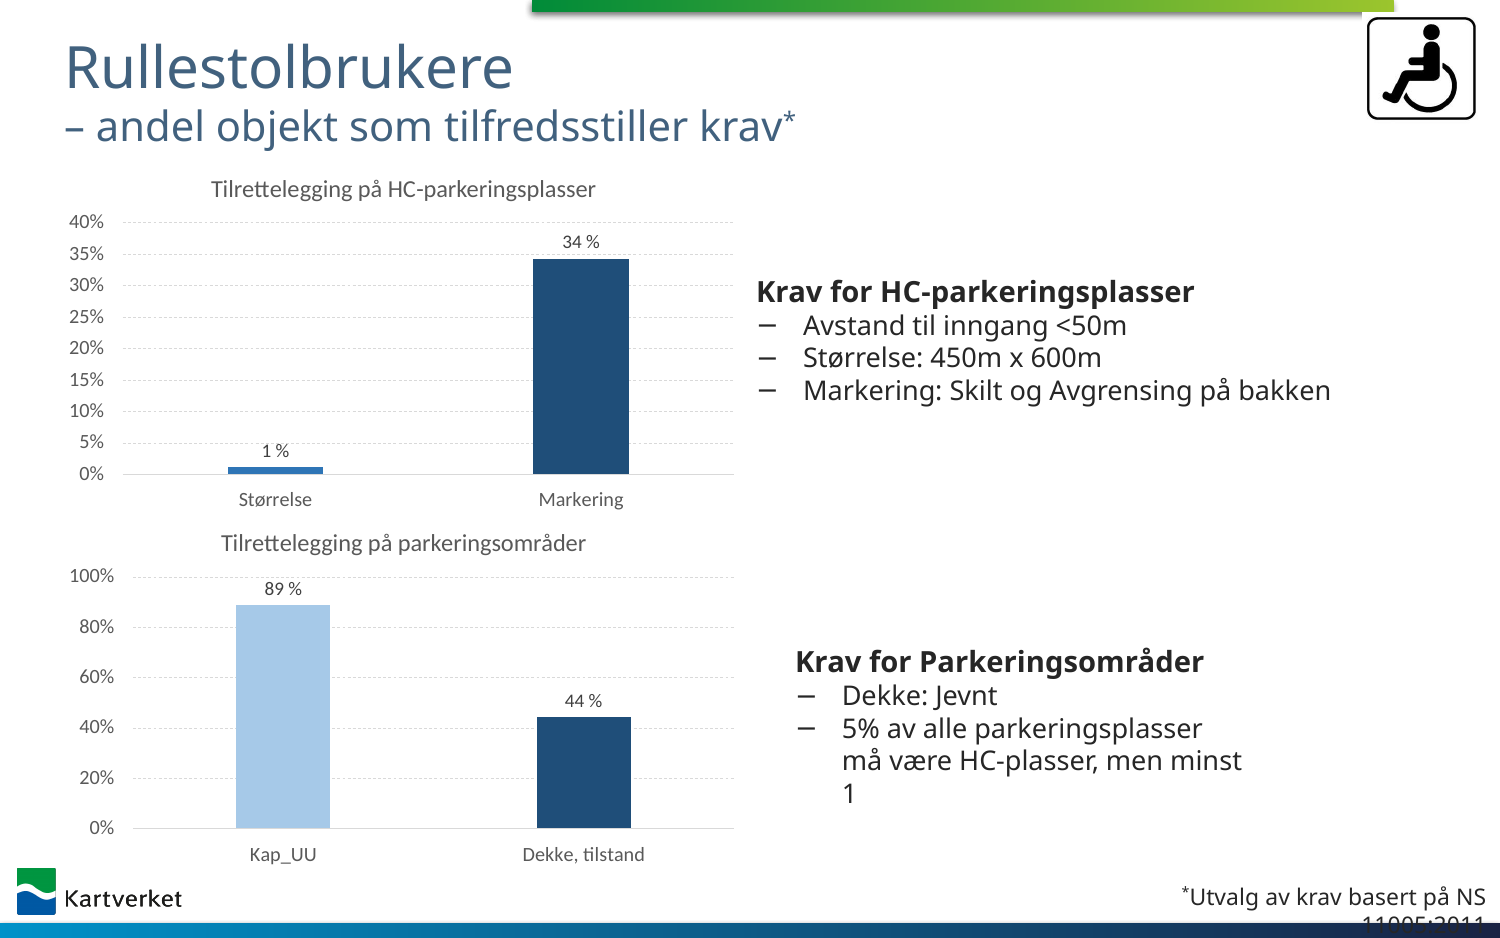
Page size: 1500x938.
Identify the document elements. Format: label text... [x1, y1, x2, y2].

picture [62, 520, 746, 874]
text_box Krav for Parkeringsområder Dekke: Jevnt 5% av alle parkeringsplasser må være HC-plasser, men minst 1 [780, 636, 1261, 816]
text_box Rullestolbrukere – andel objekt som tilfredsstiller krav* [49, 25, 1431, 158]
text_box *Utvalg av krav basert på NS 11005:2011 [1068, 873, 1500, 938]
picture [1362, 12, 1481, 126]
picture [62, 166, 746, 519]
text_box Krav for HC-parkeringsplasser Avstand til inngang <50m Størrelse: 450m x 600m Markering: Skilt og Avgrensing på bakken [750, 265, 1346, 413]
